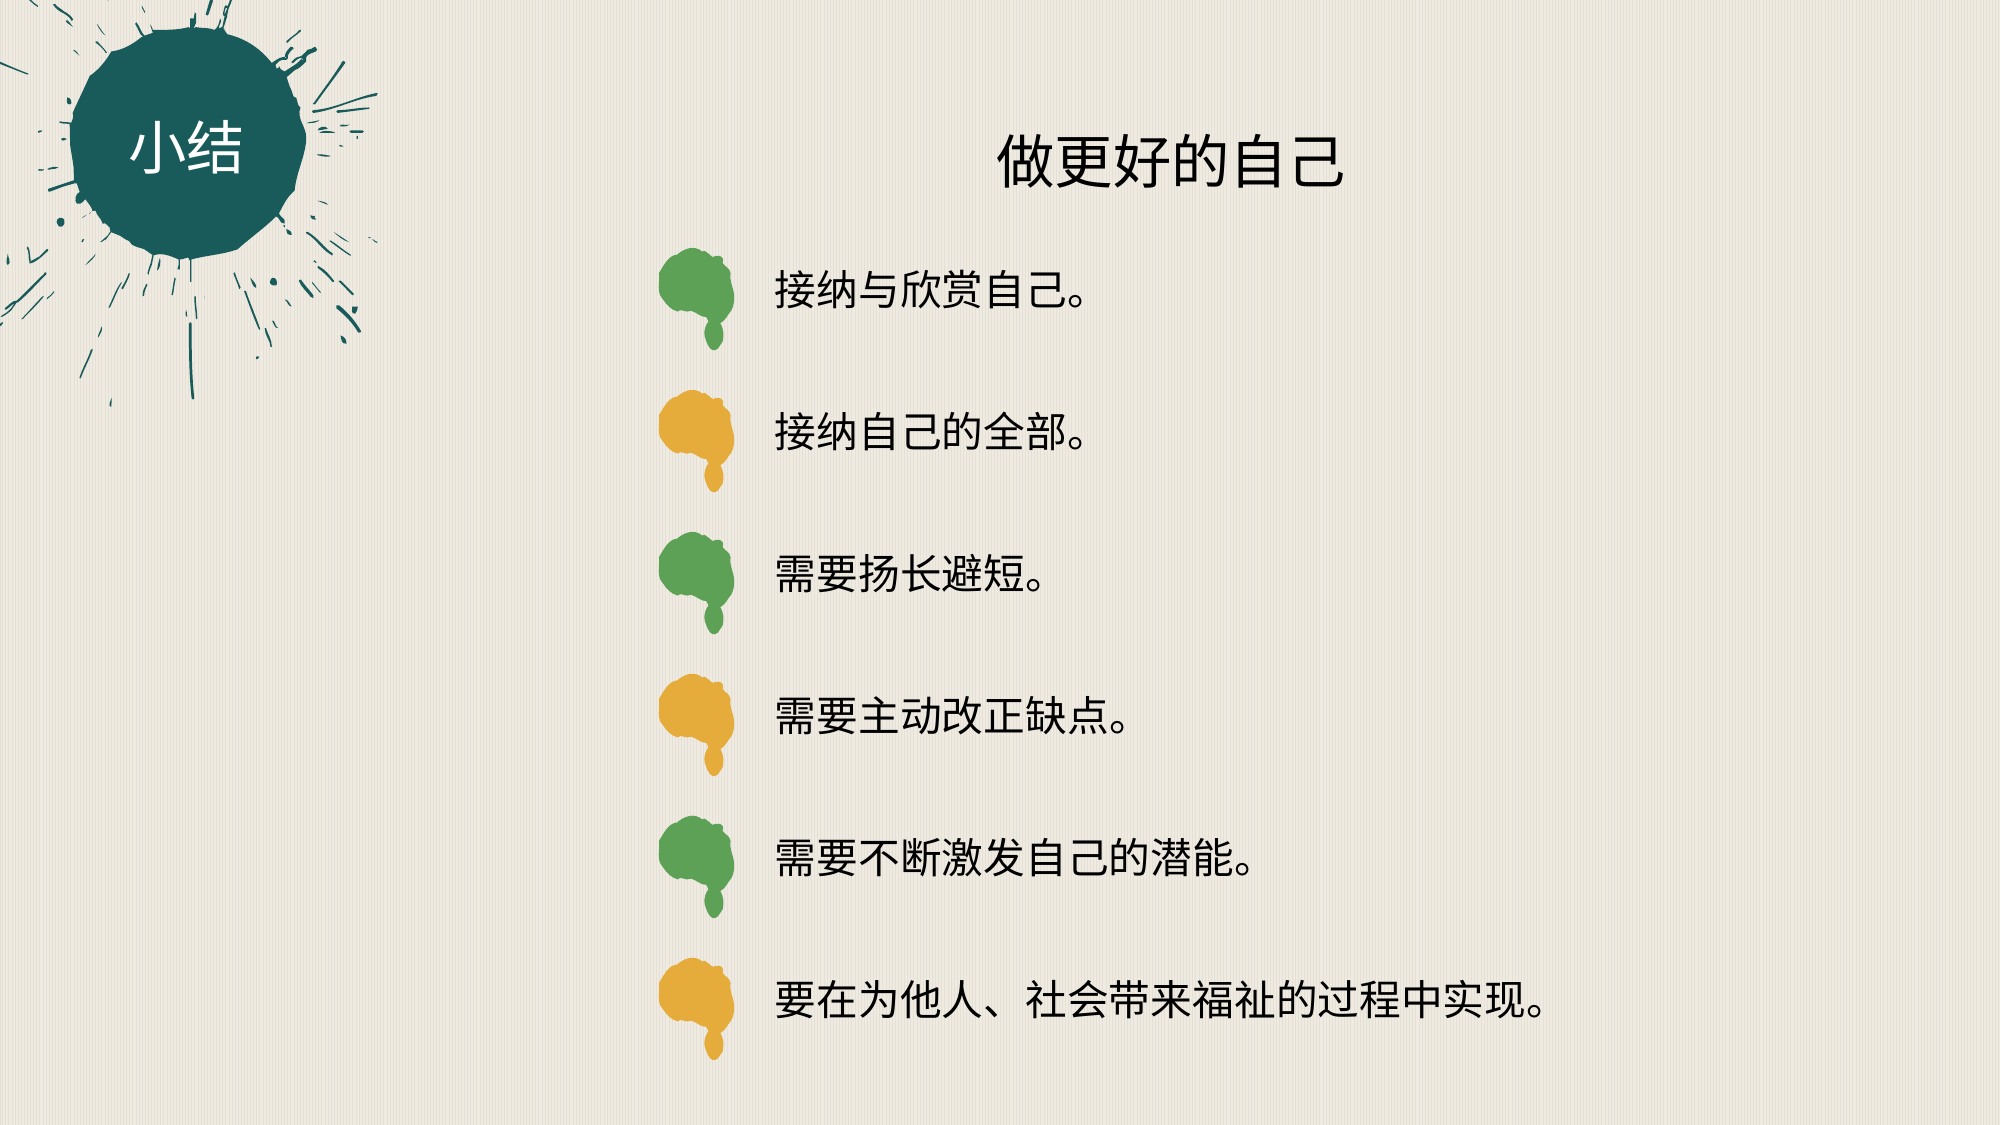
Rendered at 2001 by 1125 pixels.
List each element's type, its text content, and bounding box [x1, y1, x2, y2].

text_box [658, 373, 1754, 497]
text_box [658, 231, 1754, 355]
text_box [658, 515, 1754, 639]
text_box 小结 [194, 296, 198, 320]
text_box 小结 [250, 277, 257, 288]
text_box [658, 657, 1754, 781]
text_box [658, 940, 1754, 1065]
text_box 小结 [233, 272, 241, 290]
text_box 小结 [317, 126, 336, 133]
text_box 小结 [47, 166, 59, 170]
text_box 小结 [108, 273, 130, 308]
text_box 小结 [312, 93, 378, 113]
text_box 小结 [26, 246, 49, 264]
text_box 小结 [305, 231, 333, 256]
text_box 小结 [264, 328, 272, 348]
text_box 小结 [298, 279, 314, 299]
text_box 小结 [270, 277, 277, 286]
text_box 小结 [313, 60, 346, 105]
text_box 小结 [171, 277, 176, 296]
text_box 小结 [336, 305, 361, 333]
text_box 小结 [243, 290, 261, 330]
text_box 小结 [48, 0, 318, 282]
text_box 小结 [284, 299, 292, 307]
text_box 小结 [338, 280, 354, 296]
text_box 做更好的自己 [678, 95, 1665, 225]
text_box 小结 [79, 349, 93, 379]
text_box 小结 [340, 335, 347, 344]
text_box 小结 [6, 253, 10, 266]
text_box 小结 [29, 0, 38, 8]
text_box 小结 [0, 272, 47, 317]
text_box 小结 [188, 322, 195, 400]
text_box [658, 798, 1754, 923]
text_box 小结 [317, 265, 334, 282]
text_box 小结 [98, 326, 103, 338]
text_box 小结 [0, 61, 29, 75]
text_box 小结 [142, 283, 148, 297]
